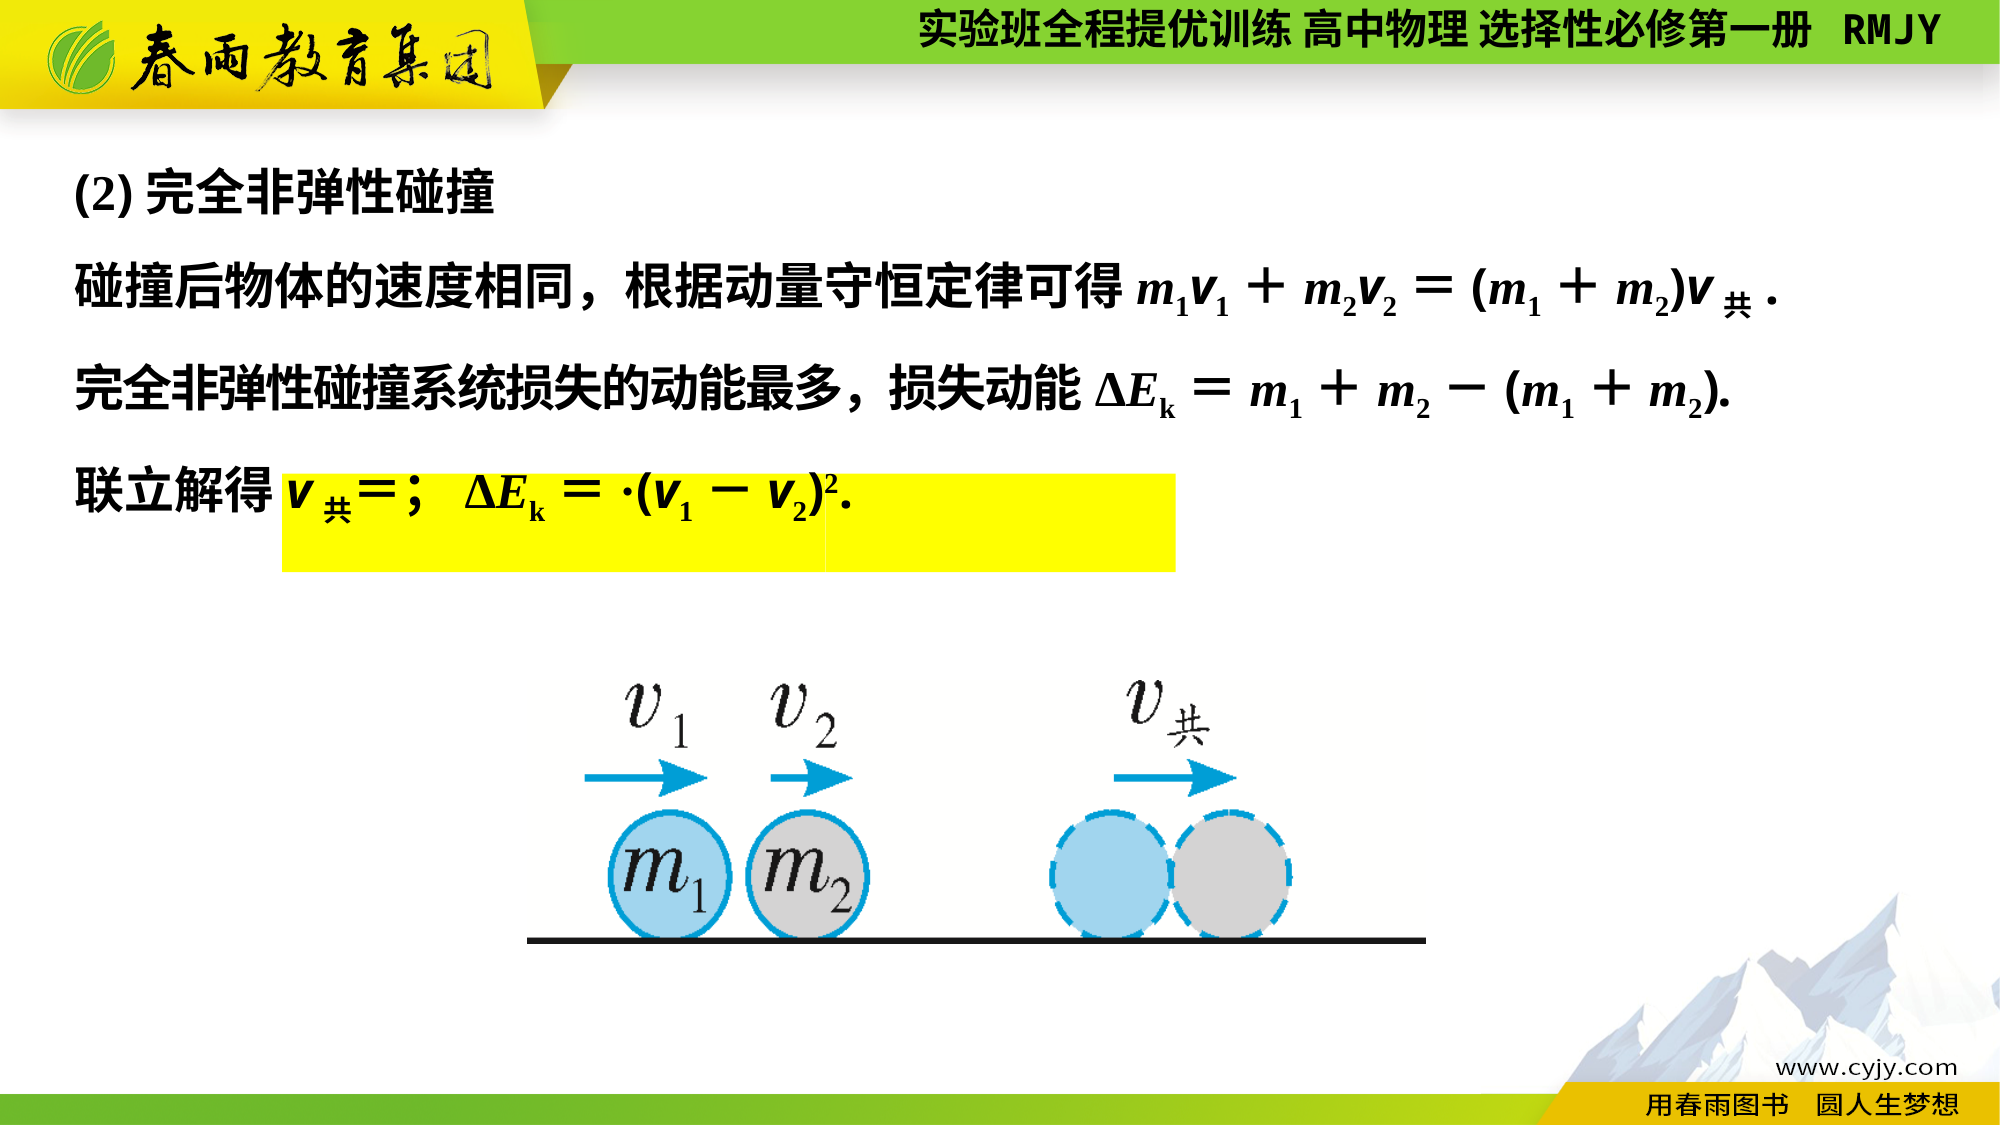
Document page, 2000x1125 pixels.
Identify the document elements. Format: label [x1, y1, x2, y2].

picture [0, 0, 2000, 1125]
text_box [282, 473, 826, 573]
text_box [826, 473, 1176, 573]
